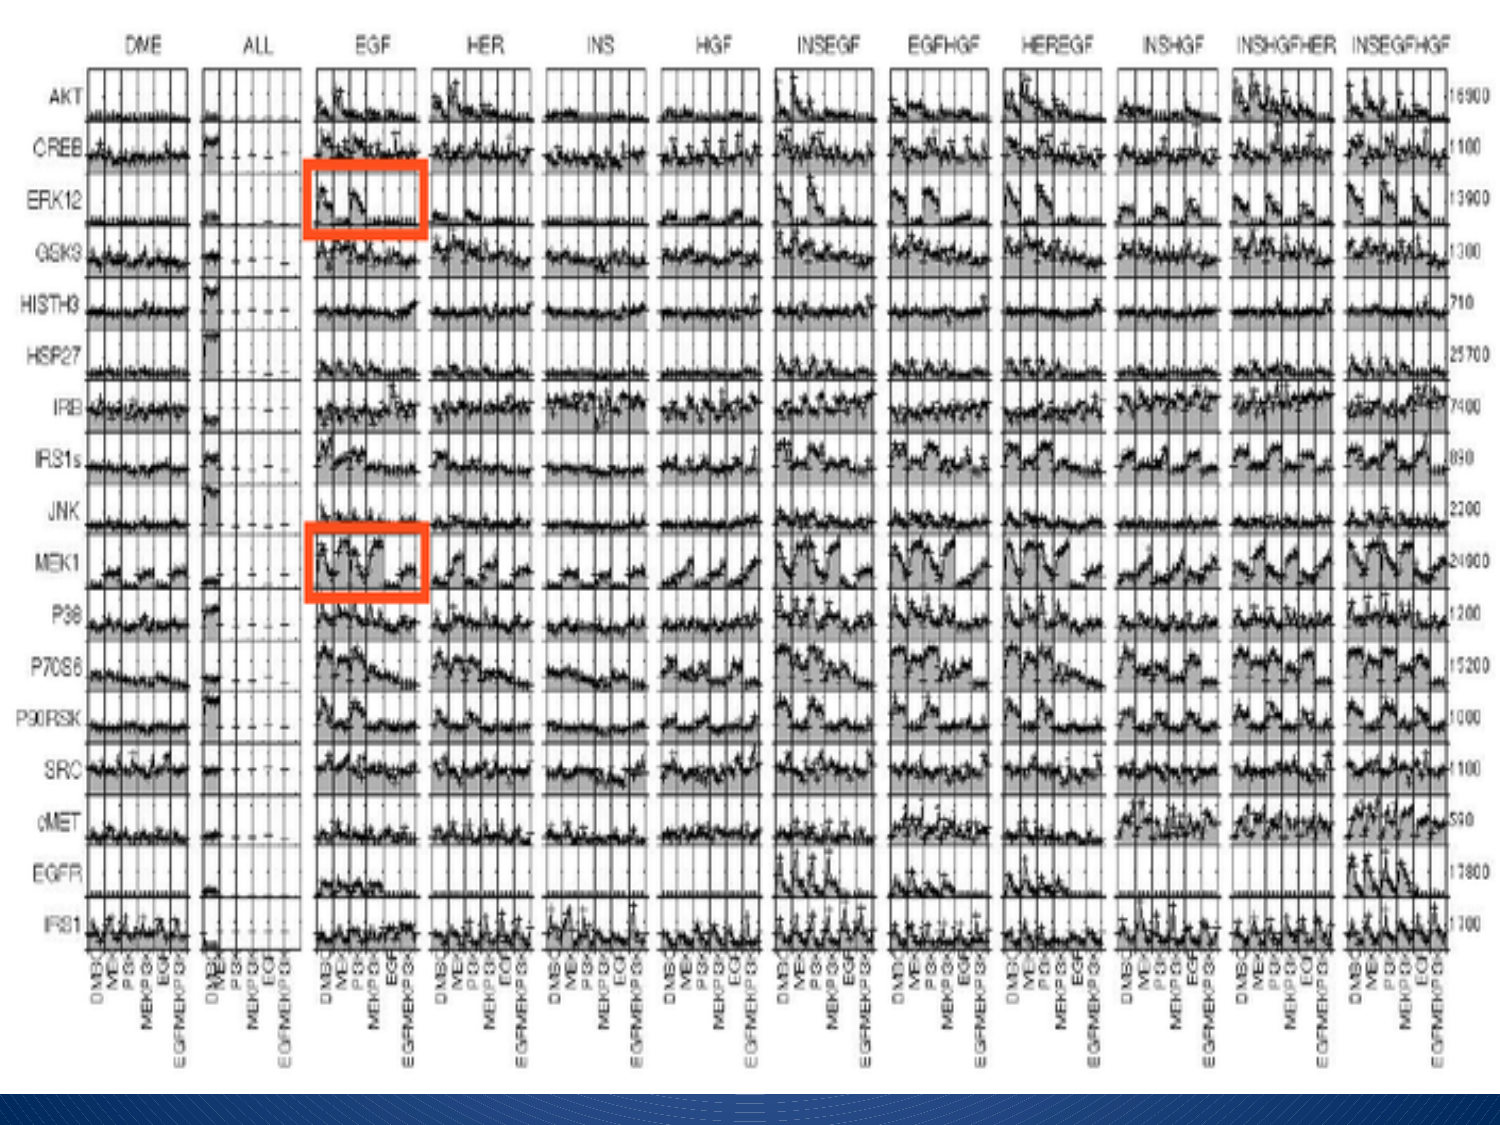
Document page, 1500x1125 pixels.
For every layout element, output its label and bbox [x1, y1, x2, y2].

list [0, 0, 1500, 1095]
